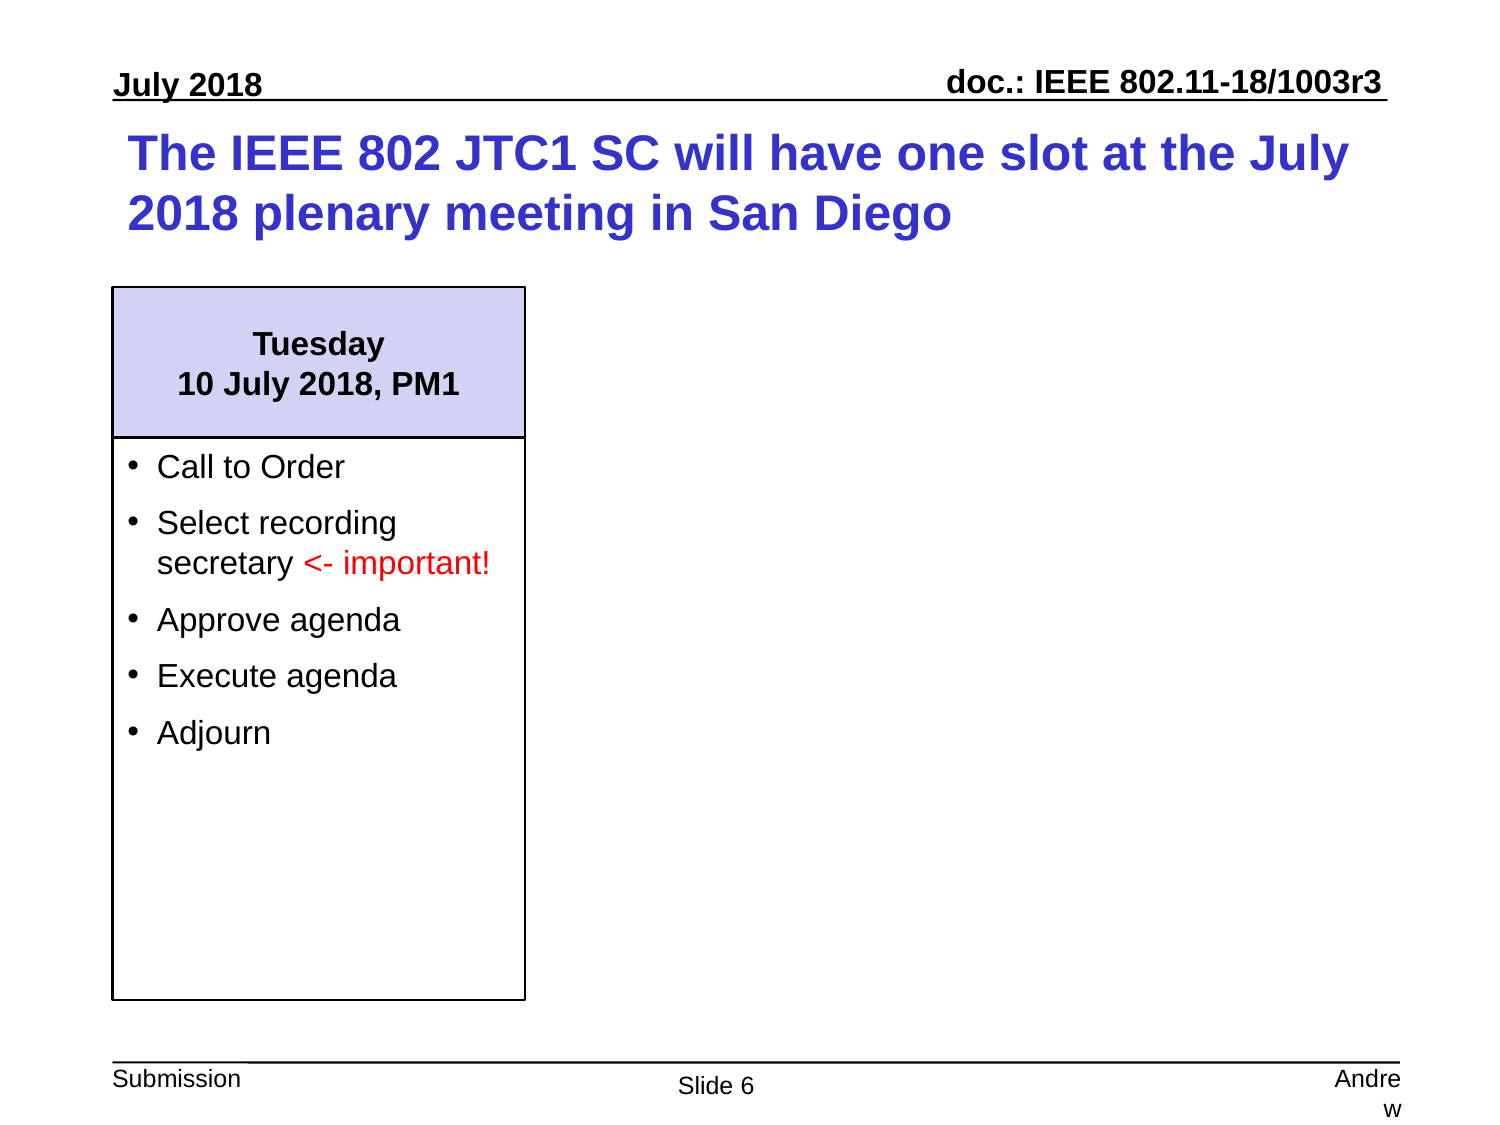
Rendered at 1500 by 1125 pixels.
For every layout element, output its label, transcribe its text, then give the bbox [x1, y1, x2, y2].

text_box Tuesday 10 July 2018, PM1 [112, 287, 525, 438]
text_box Call to Order Select recording secretary <- important! Approve agenda Execute agenda Adjourn [112, 438, 525, 1000]
footer Andrew Myles, Cisco [1320, 1061, 1402, 1093]
text_box Slide 6 [663, 1062, 870, 1108]
title The IEEE 802 JTC1 SC will have one slot at the July 2018 plenary meeting in San Diego [112, 112, 1438, 288]
